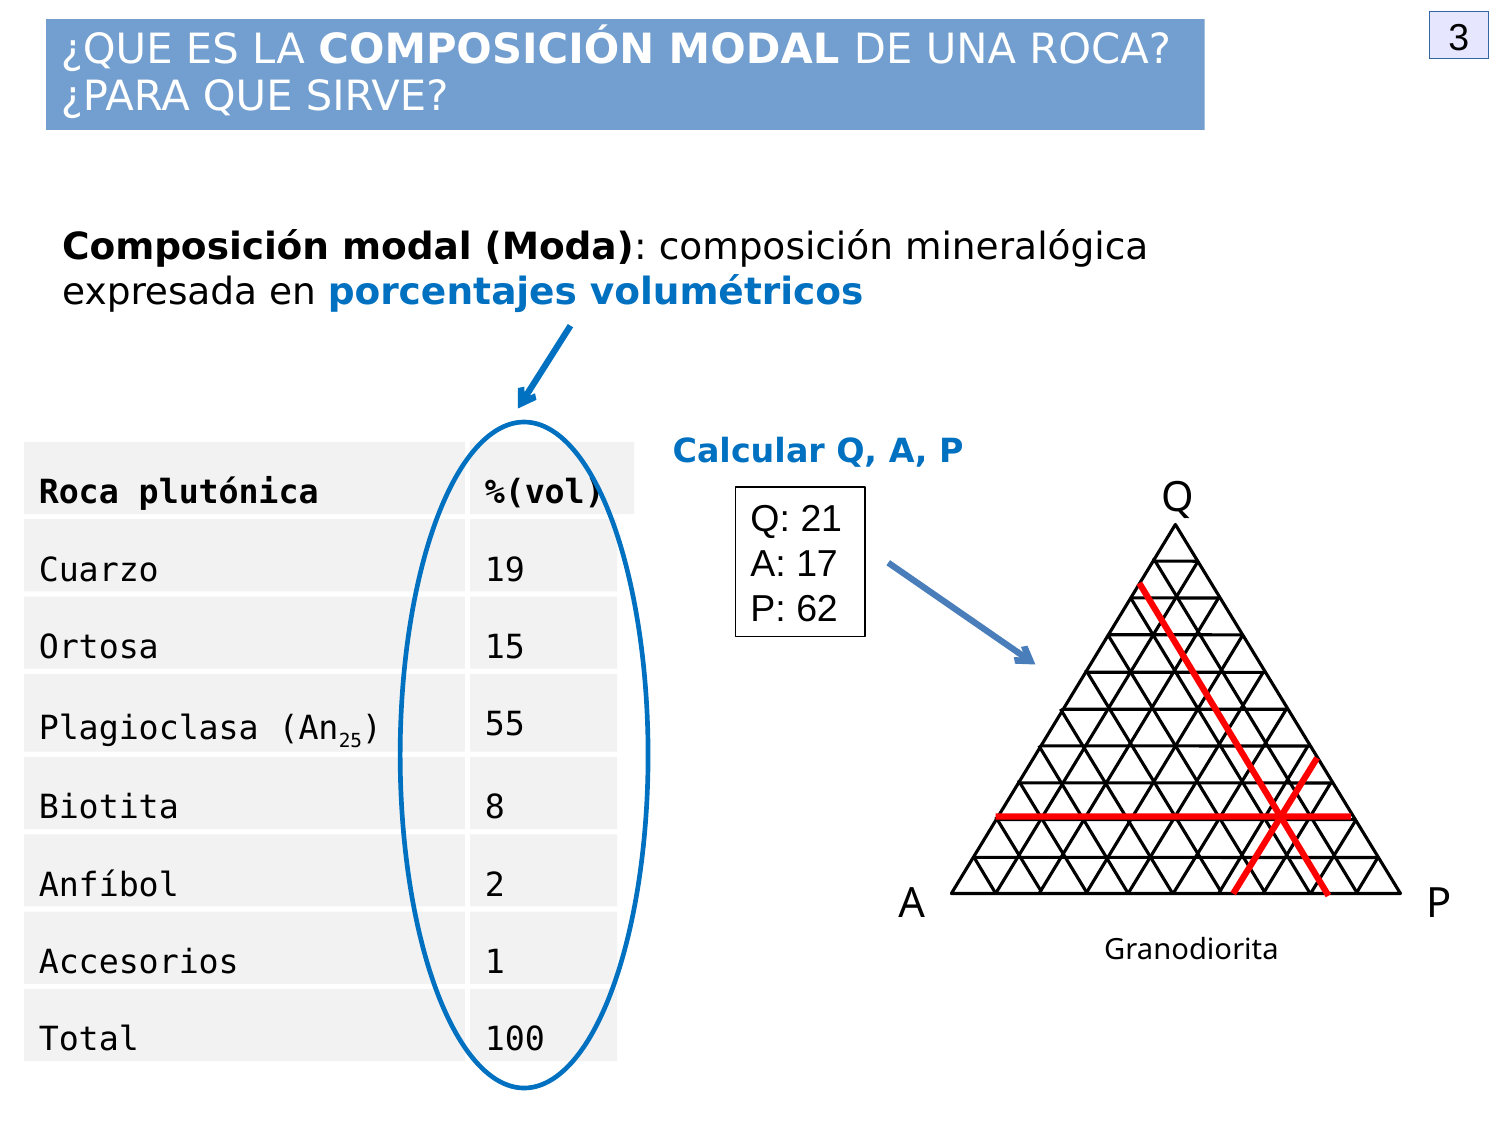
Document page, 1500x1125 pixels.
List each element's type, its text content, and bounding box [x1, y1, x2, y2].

text_box [1139, 560, 1176, 597]
text_box [1154, 528, 1198, 595]
text_box [1020, 820, 1064, 857]
text_box [1273, 820, 1294, 853]
text_box [1312, 783, 1355, 819]
text_box [1222, 783, 1262, 816]
text_box [1314, 820, 1355, 853]
text_box [1297, 783, 1330, 815]
text_box [1019, 748, 1060, 782]
text_box [1291, 783, 1300, 790]
text_box [1265, 858, 1309, 894]
text_box 19 [612, 519, 618, 534]
text_box [1063, 783, 1124, 816]
text_box [1129, 820, 1197, 857]
text_box [976, 858, 1016, 892]
text_box [1133, 746, 1196, 782]
text_box [1087, 710, 1130, 745]
text_box Calcular Q, A, P [657, 421, 946, 477]
text_box [974, 820, 1018, 857]
text_box [1335, 820, 1401, 894]
text_box [1177, 673, 1214, 709]
text_box [1155, 710, 1219, 745]
text_box [1303, 758, 1333, 782]
text_box [888, 562, 1036, 665]
text_box Biotita [24, 756, 403, 830]
text_box Anfíbol [24, 834, 413, 907]
text_box [1178, 820, 1217, 852]
text_box [1261, 783, 1284, 802]
text_box [1132, 673, 1197, 709]
text_box [1087, 635, 1129, 672]
text_box Plagioclasa (An25) [24, 673, 403, 752]
text_box [1178, 562, 1220, 597]
text_box [1155, 623, 1169, 634]
text_box [1152, 858, 1194, 892]
text_box [1163, 598, 1198, 634]
text_box Granodiorita [1089, 922, 1301, 973]
text_box [1108, 599, 1151, 634]
text_box [1131, 584, 1147, 597]
text_box [1288, 843, 1304, 857]
text_box [1269, 746, 1307, 777]
text_box [1195, 673, 1244, 709]
text_box [1289, 746, 1318, 782]
text_box [1089, 673, 1129, 706]
text_box [1217, 710, 1265, 745]
text_box [1040, 712, 1083, 782]
text_box ¿QUE ES LA COMPOSICIÓN MODAL DE UNA ROCA? ¿PARA QUE SIRVE? [46, 19, 1205, 130]
text_box [1224, 673, 1288, 709]
text_box [1257, 833, 1286, 857]
text_box A [883, 868, 942, 934]
text_box Q: 21 A: 17 P: 62 [735, 486, 865, 637]
text_box [1132, 637, 1175, 672]
text_box [1172, 635, 1222, 672]
text_box [1108, 858, 1172, 894]
text_box Accesorios [24, 911, 433, 984]
text_box [1244, 783, 1272, 816]
text_box [1307, 858, 1331, 878]
text_box %(vol) [470, 441, 481, 454]
text_box [1267, 820, 1278, 829]
text_box [1243, 820, 1271, 857]
text_box [1154, 635, 1192, 672]
text_box [1282, 794, 1309, 816]
text_box [517, 325, 571, 409]
text_box [1111, 710, 1174, 745]
text_box [1044, 786, 1080, 816]
text_box [1290, 858, 1318, 892]
text_box Q [1146, 461, 1209, 528]
text_box [400, 422, 649, 1089]
text_box [1201, 635, 1266, 672]
text_box [996, 858, 1127, 894]
text_box [1085, 820, 1149, 857]
text_box [1044, 820, 1105, 857]
text_box [1021, 783, 1061, 816]
text_box [1247, 710, 1285, 741]
text_box 3 [1429, 11, 1489, 59]
text_box [1065, 750, 1104, 782]
text_box [1200, 710, 1236, 745]
text_box [1179, 598, 1243, 634]
text_box [1234, 869, 1263, 894]
text_box [1311, 882, 1326, 894]
text_box [1222, 746, 1250, 779]
text_box [1132, 598, 1161, 633]
text_box [1109, 635, 1152, 671]
text_box Ortosa [24, 596, 415, 669]
text_box [1274, 783, 1295, 815]
text_box [1252, 746, 1287, 782]
text_box [998, 783, 1039, 816]
text_box [1202, 858, 1239, 889]
text_box [1219, 858, 1249, 894]
text_box Roca plutónica [24, 441, 465, 515]
text_box [1243, 769, 1259, 782]
text_box [1245, 858, 1254, 866]
text_box [951, 857, 995, 894]
text_box [1085, 746, 1153, 782]
text_box [1199, 820, 1241, 857]
text_box [1267, 806, 1279, 816]
text_box [1174, 858, 1219, 894]
text_box [1062, 671, 1108, 745]
text_box Cuarzo [24, 519, 436, 592]
text_box [1284, 820, 1307, 839]
text_box [1110, 673, 1152, 709]
text_box [999, 820, 1039, 853]
text_box Total [24, 988, 465, 1062]
text_box [1199, 783, 1240, 816]
text_box [1296, 820, 1333, 857]
text_box [1267, 710, 1310, 745]
text_box [1320, 858, 1356, 894]
text_box [1149, 598, 1175, 618]
text_box [1239, 746, 1263, 766]
text_box Composición modal (Moda): composición mineralógica expresada en porcentajes volumétricos [47, 213, 1181, 319]
text_box [1107, 783, 1174, 816]
text_box %(vol) [567, 441, 635, 515]
text_box [1222, 820, 1262, 853]
text_box P [1411, 868, 1466, 934]
text_box [1250, 858, 1284, 890]
text_box [1156, 783, 1217, 816]
text_box [1177, 746, 1241, 782]
text_box 100 [573, 988, 618, 1062]
